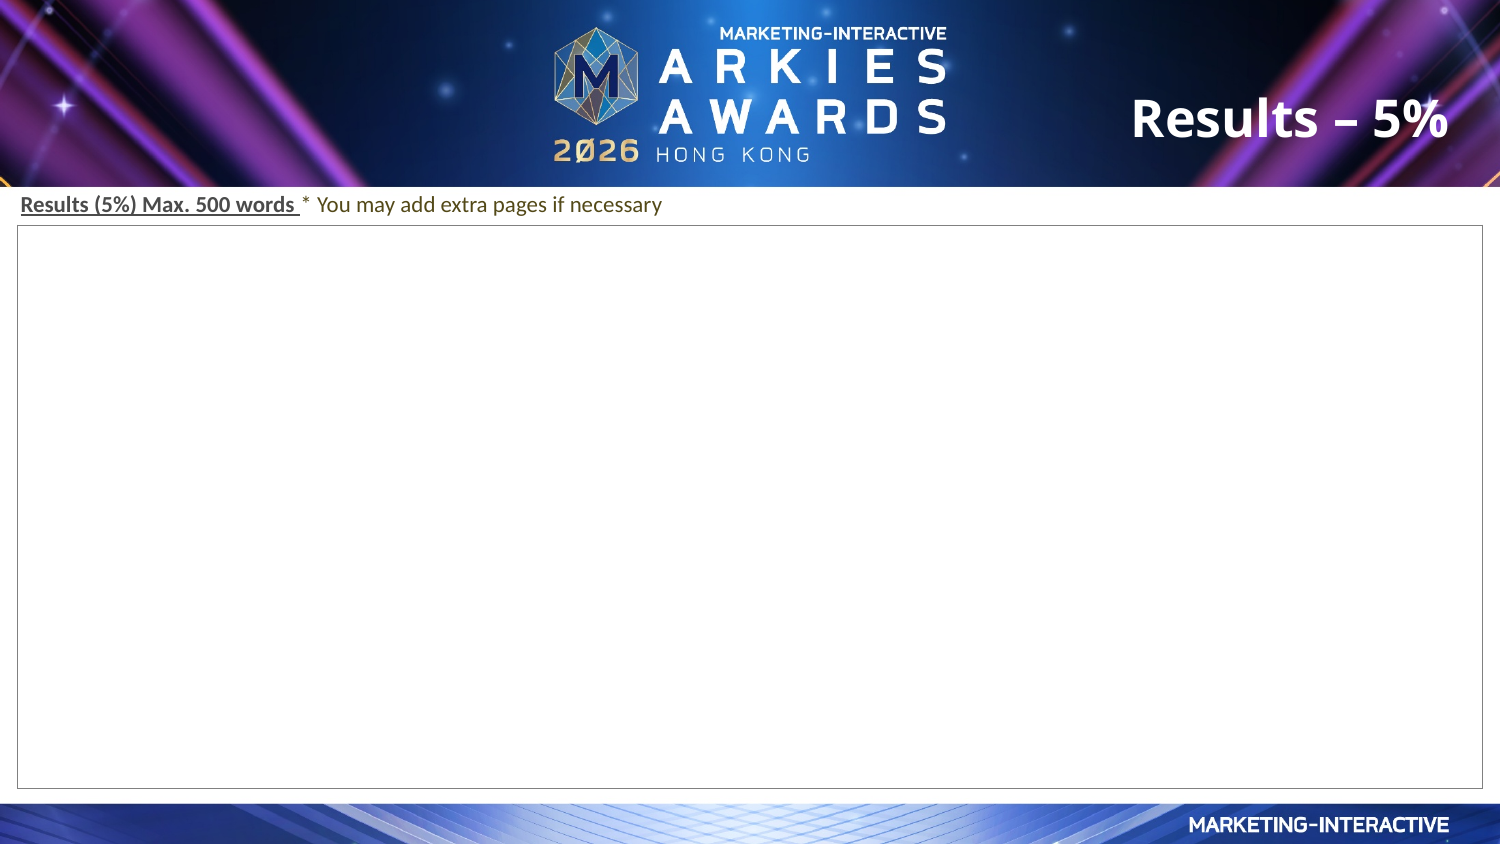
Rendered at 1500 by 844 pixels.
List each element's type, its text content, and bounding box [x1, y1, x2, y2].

text_box Results (5%) Max. 500 words * You may add extra pages if necessary [5, 182, 916, 225]
table_header [18, 226, 1482, 788]
picture [0, 0, 1500, 844]
text_box Results – 5% [1116, 73, 1500, 160]
